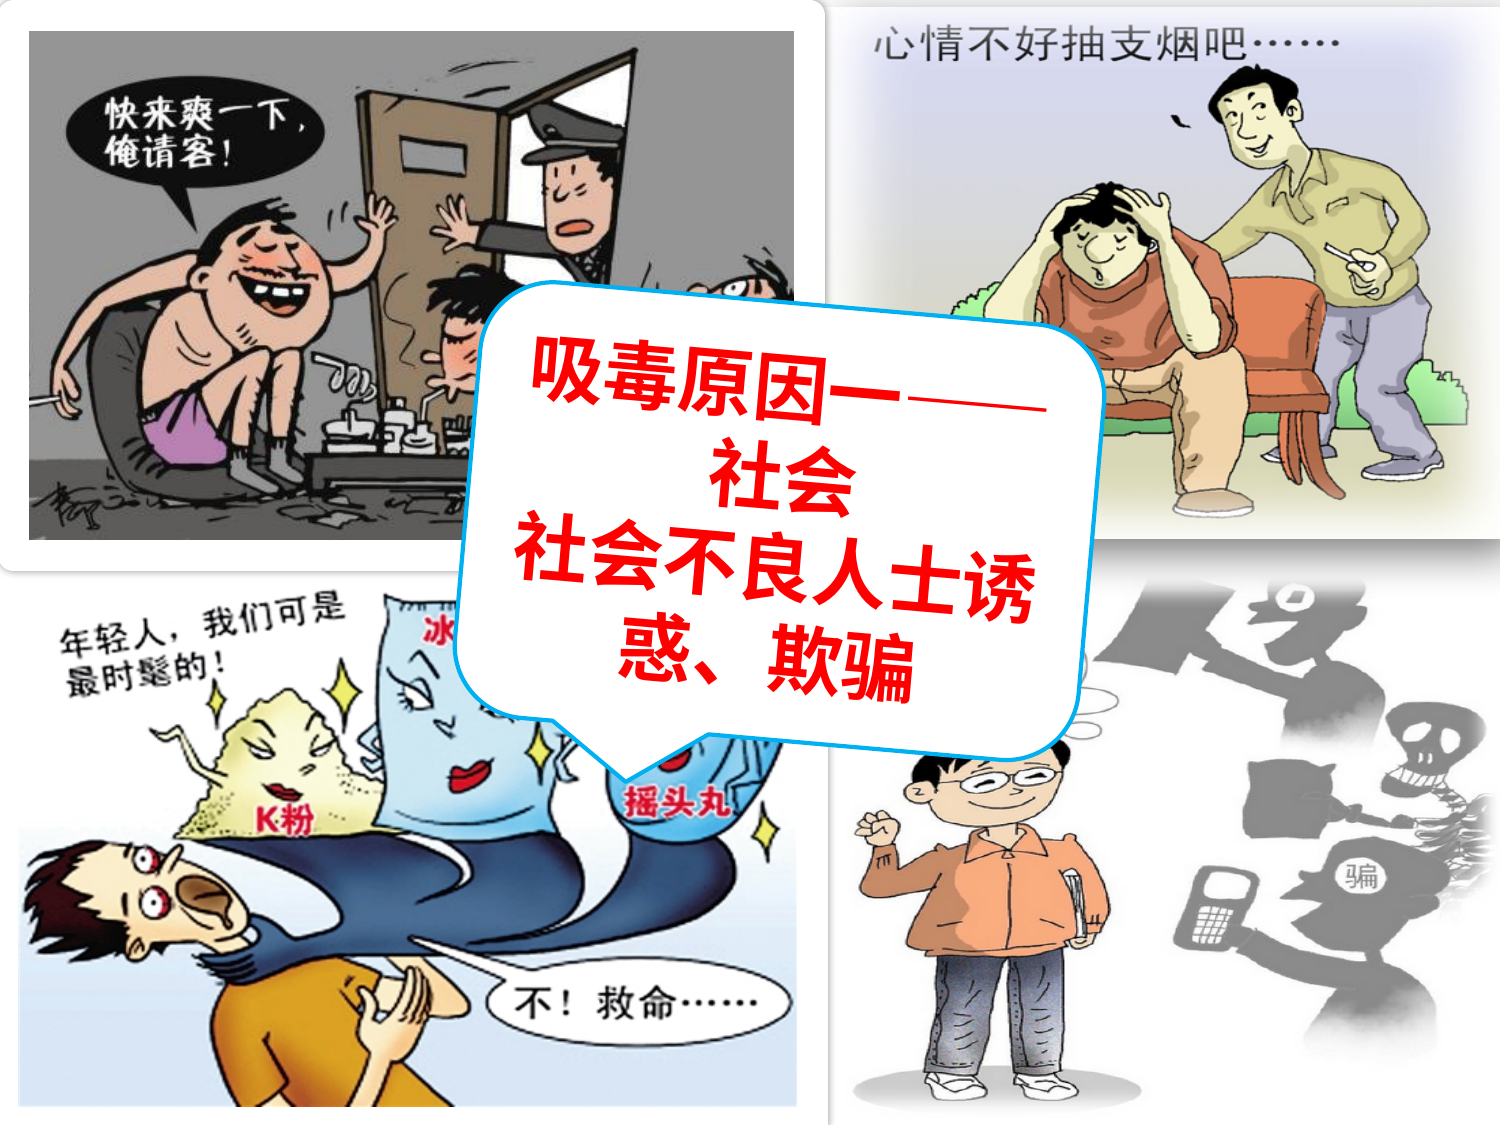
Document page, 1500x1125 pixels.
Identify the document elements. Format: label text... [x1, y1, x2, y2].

picture [29, 30, 795, 541]
picture [458, 574, 798, 778]
text_box 吸毒原因一——社会 社会不良人士诱惑、欺骗 [458, 301, 1094, 747]
picture [832, 574, 1500, 1118]
picture [820, 308, 1101, 540]
picture [832, 574, 1086, 757]
picture [466, 285, 795, 541]
picture [17, 574, 798, 1108]
picture [820, 7, 1500, 540]
